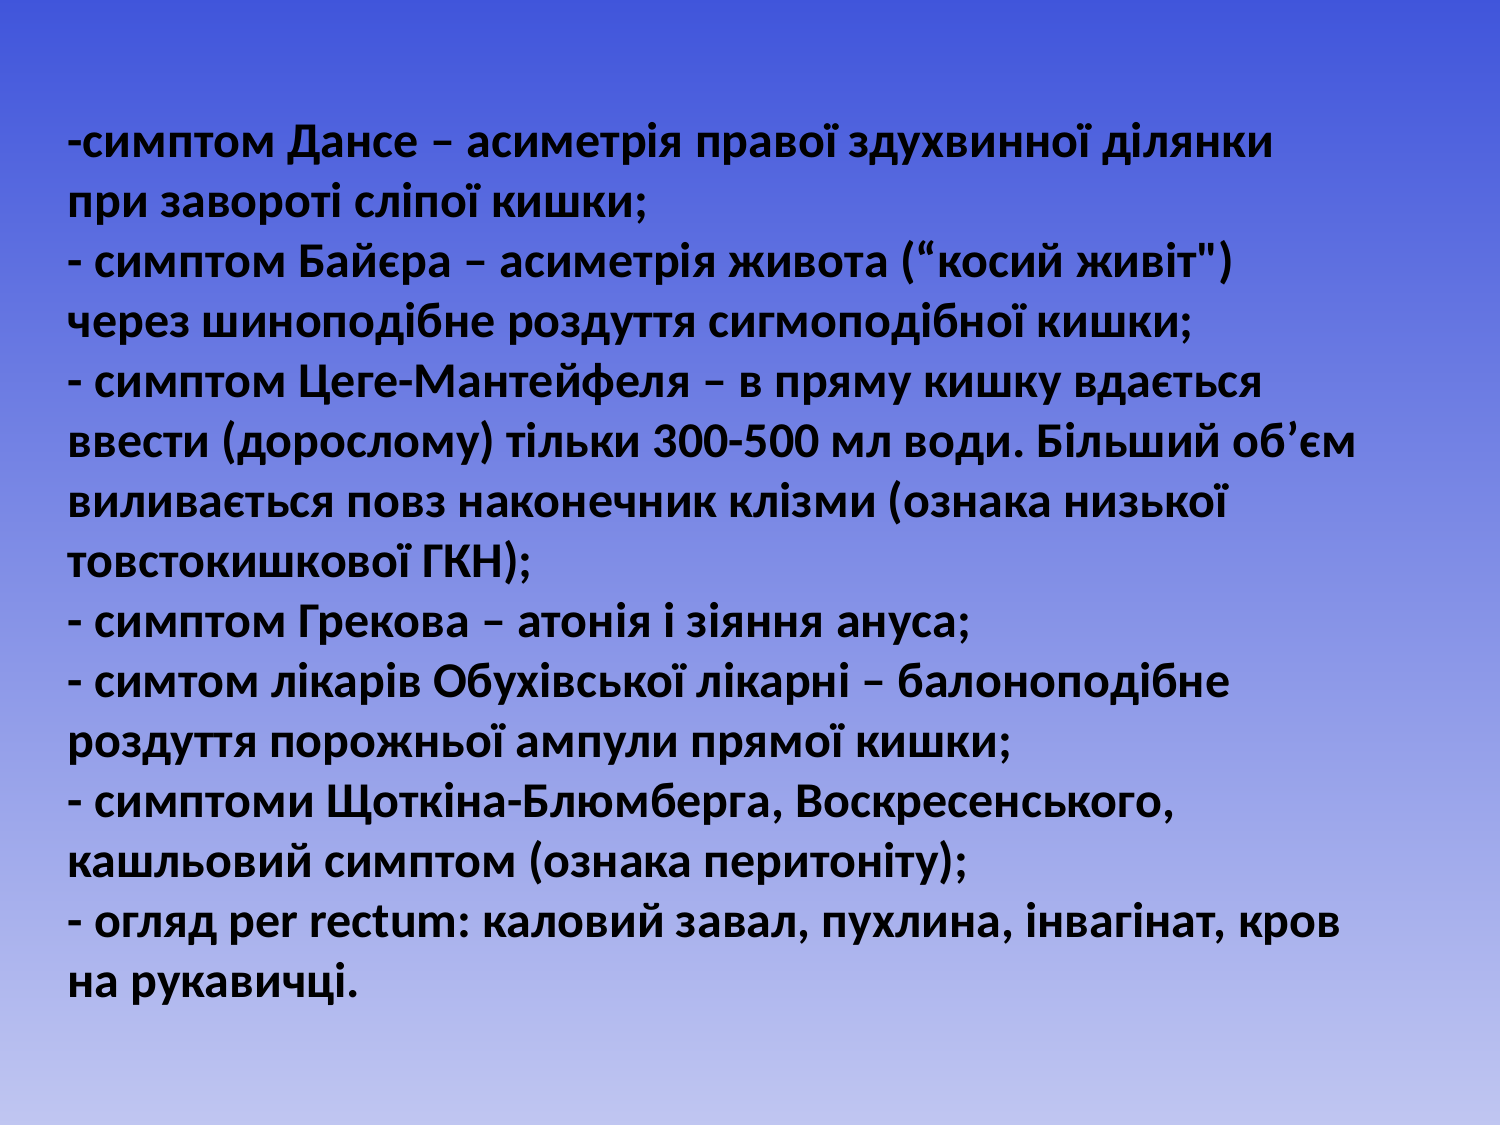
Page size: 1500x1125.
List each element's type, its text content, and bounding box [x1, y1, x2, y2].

text_box -симптом Дансе – асиметрія правої здухвинної ділянки при завороті сліпої кишки; - симптом Байєра – асиметрія живота (“косий живіт") через шиноподібне роздуття сигмоподібної кишки; - симптом Цеге-Мантейфеля – в пряму кишку вдається ввести (дорослому) тільки 300-500 мл води. Більший об’єм виливається повз наконечник клізми (ознака низької товстокишкової ГКН); - симптом Грекова – атонія і зіяння ануса; - симтом лікарів Обухівської лікарні – балоноподібне роздуття порожньої ампули прямої кишки; - симптоми Щоткіна-Блюмберга, Воскресенського, кашльовий симптом (ознака перитоніту); - огляд per rectum: каловий завал, пухлина, інвагінат, кров на рукавичці. [53, 100, 1376, 1016]
